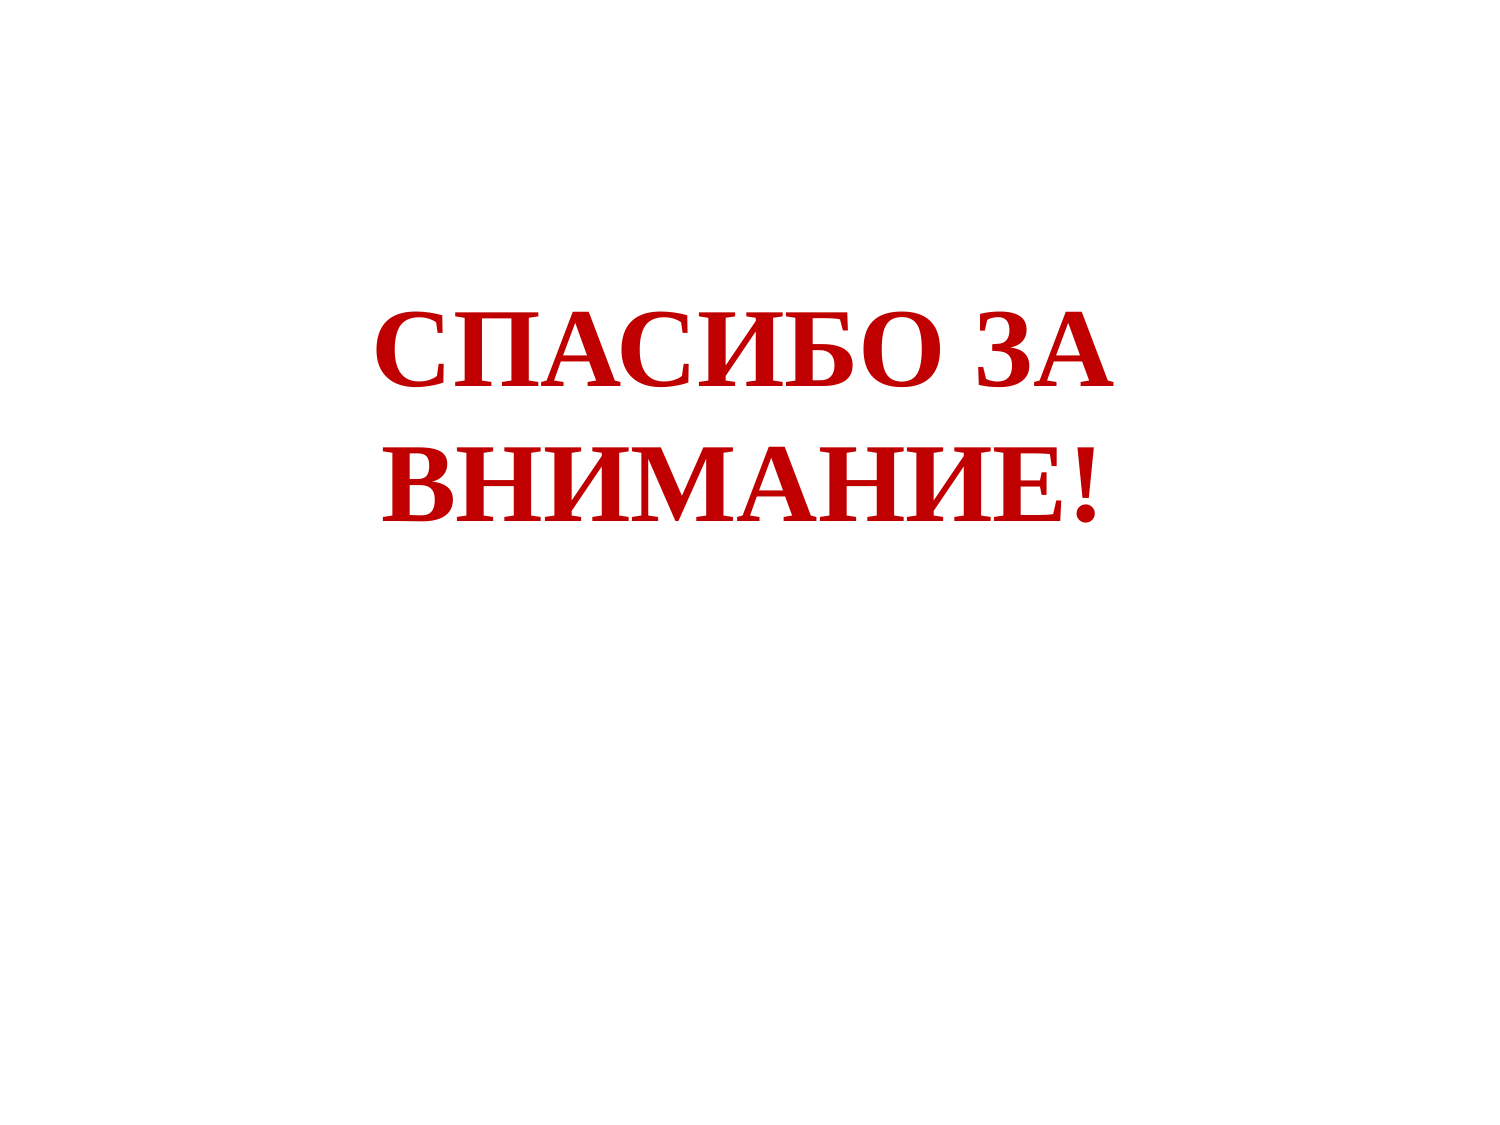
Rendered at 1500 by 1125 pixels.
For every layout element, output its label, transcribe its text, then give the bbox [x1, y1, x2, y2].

title СПАСИБО ЗА ВНИМАНИЕ! [29, 196, 1458, 622]
